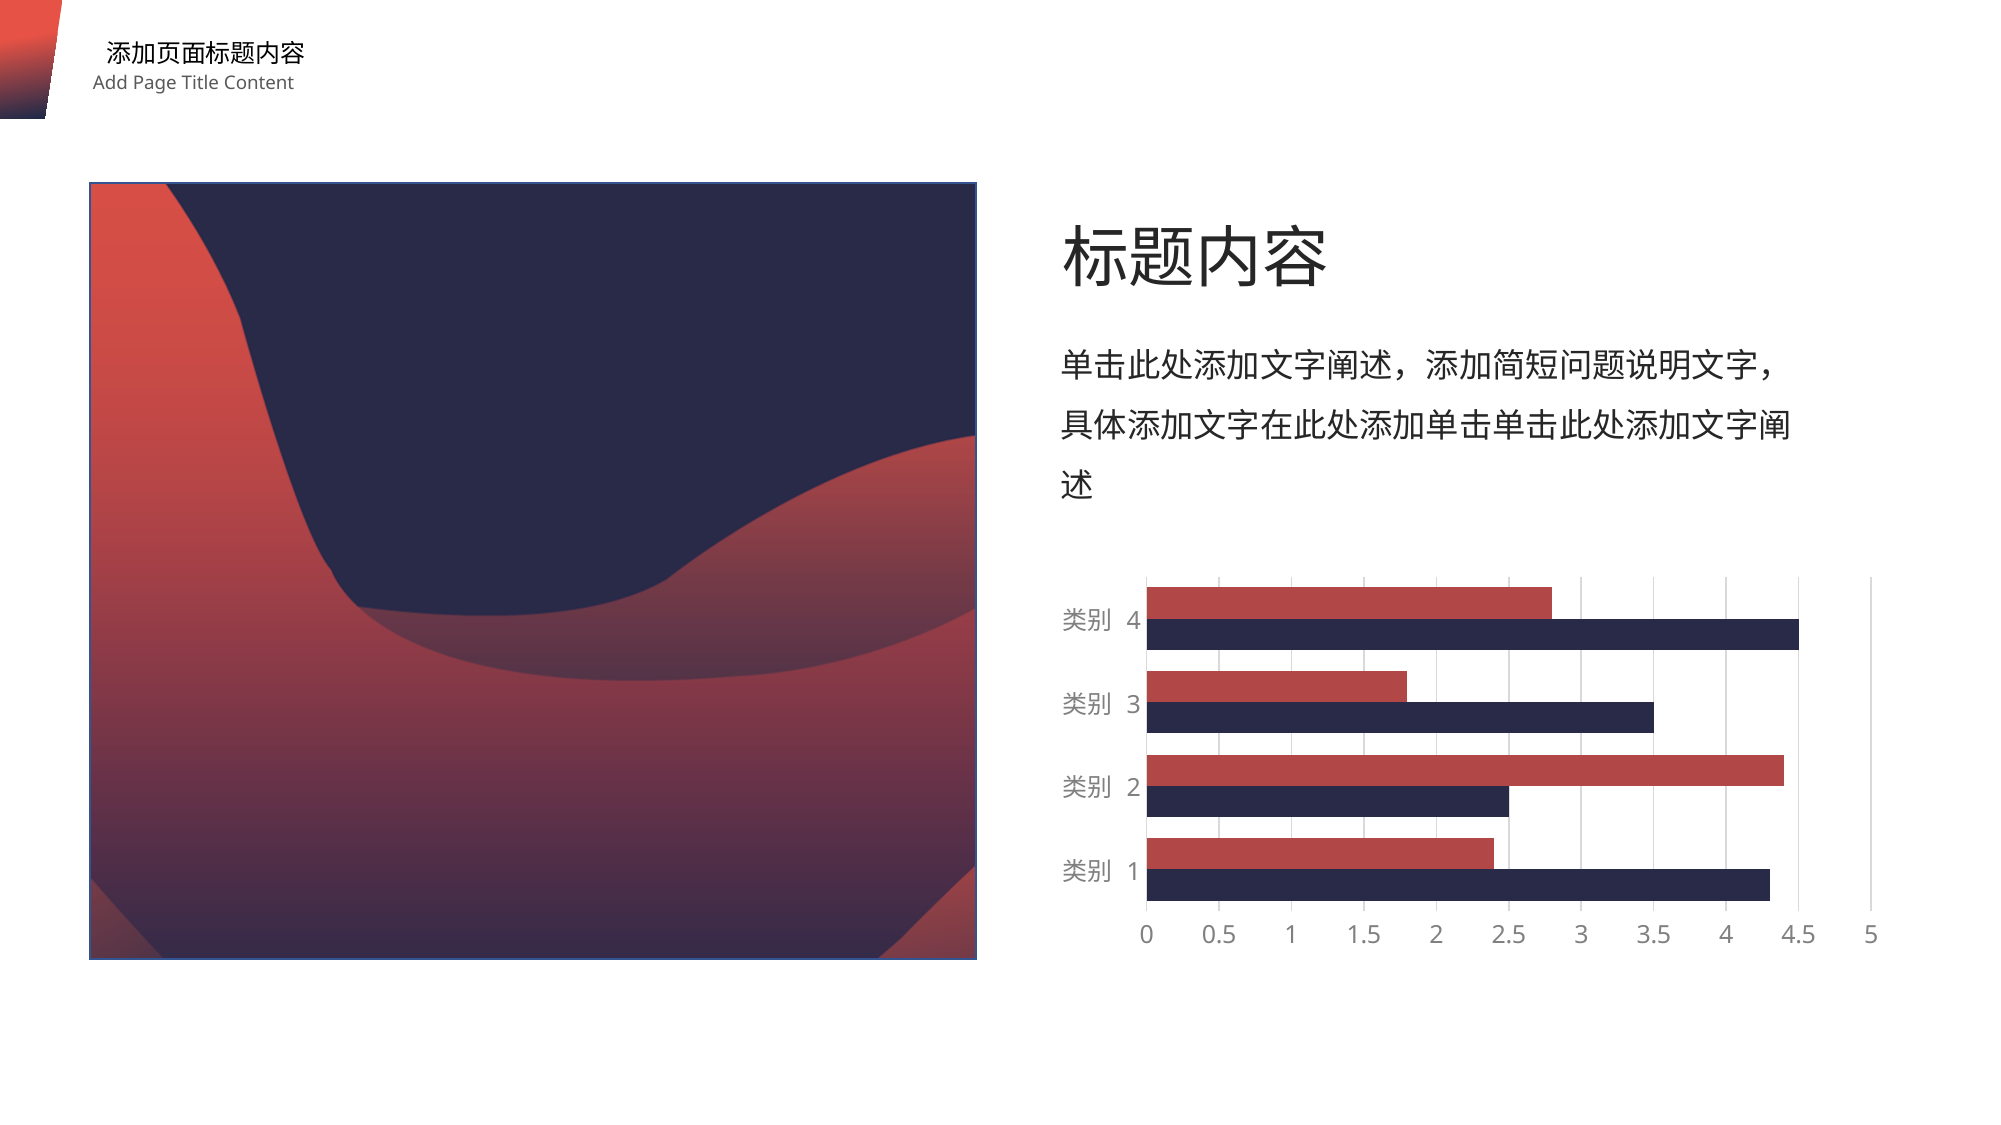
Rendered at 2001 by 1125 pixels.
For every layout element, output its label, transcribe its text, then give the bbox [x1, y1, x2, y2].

text_box 标题内容 [1047, 207, 1344, 302]
text_box 添加页面标题内容 [91, 30, 321, 76]
text_box [89, 182, 977, 960]
chart [1045, 568, 1896, 960]
text_box Add Page Title Content [78, 63, 309, 101]
text_box [0, 0, 63, 119]
text_box 单击此处添加文字阐述，添加简短问题说明文字，具体添加文字在此处添加单击单击此处添加文字阐述 [1045, 316, 1829, 512]
